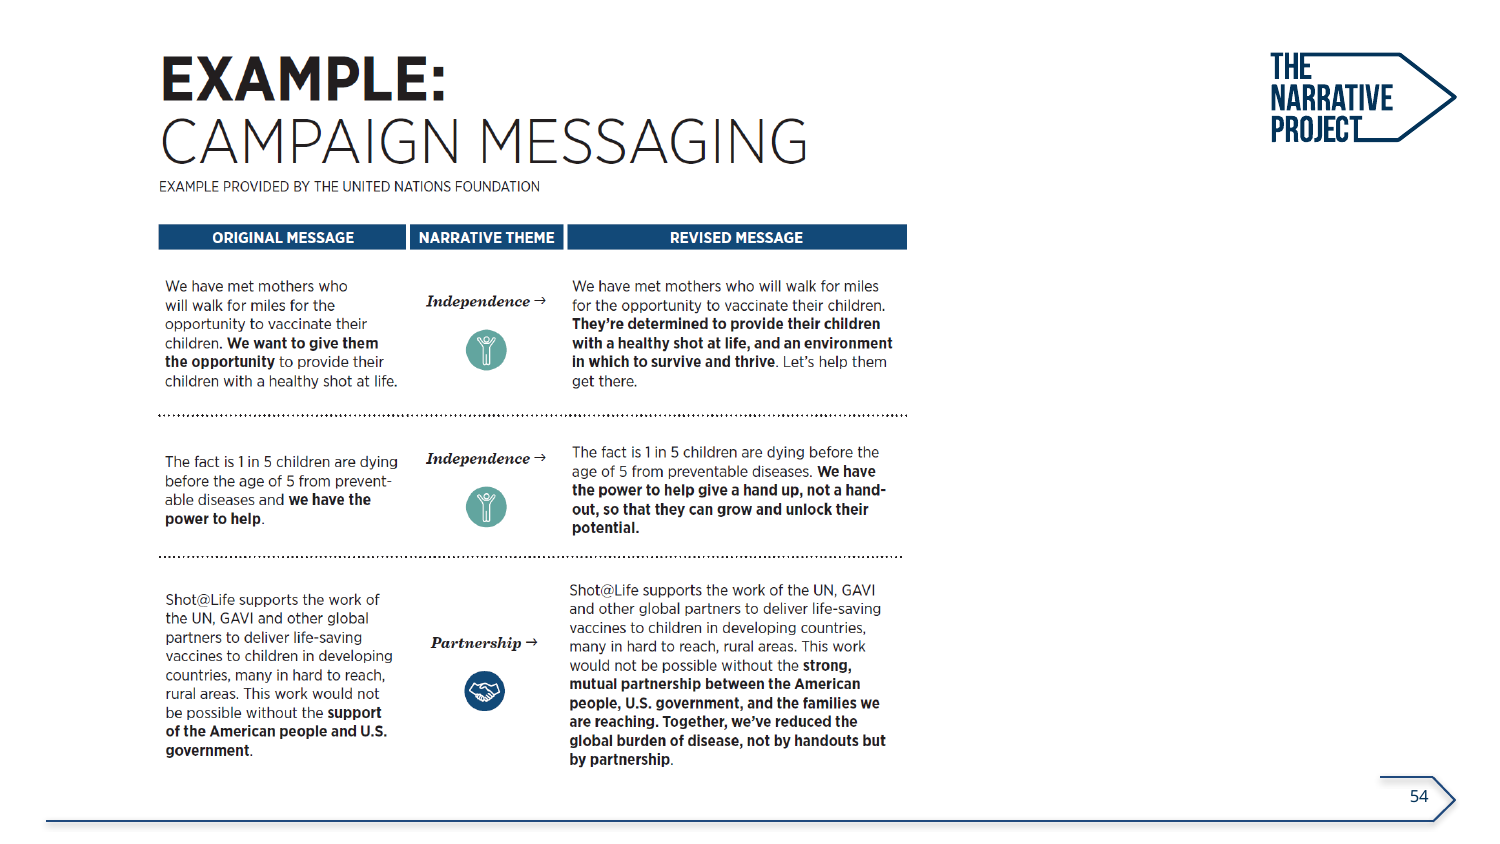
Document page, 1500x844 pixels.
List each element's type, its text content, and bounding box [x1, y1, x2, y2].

slide_number 54 [1093, 775, 1444, 820]
picture [149, 43, 909, 787]
